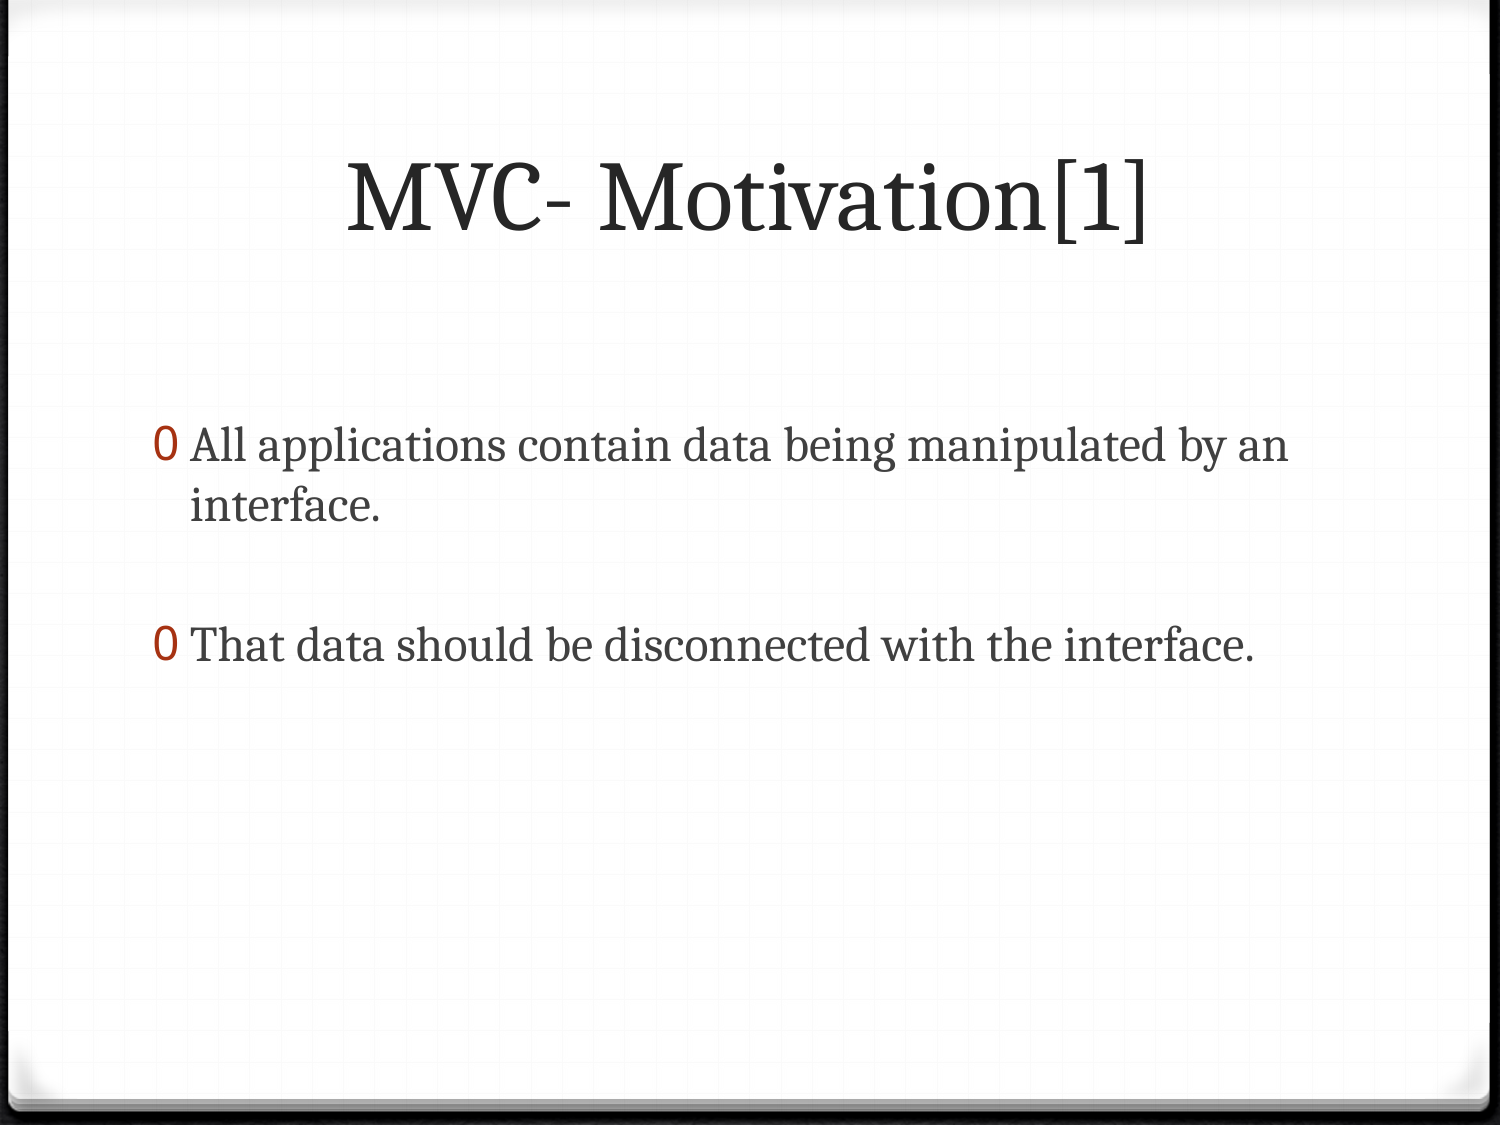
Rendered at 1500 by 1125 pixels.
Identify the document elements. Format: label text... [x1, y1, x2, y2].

title MVC- Motivation[1] [90, 71, 1410, 309]
picture [0, 0, 1500, 1125]
list All applications contain data being manipulated by an interface. That data should be disconnected with the interface. [137, 334, 1363, 983]
